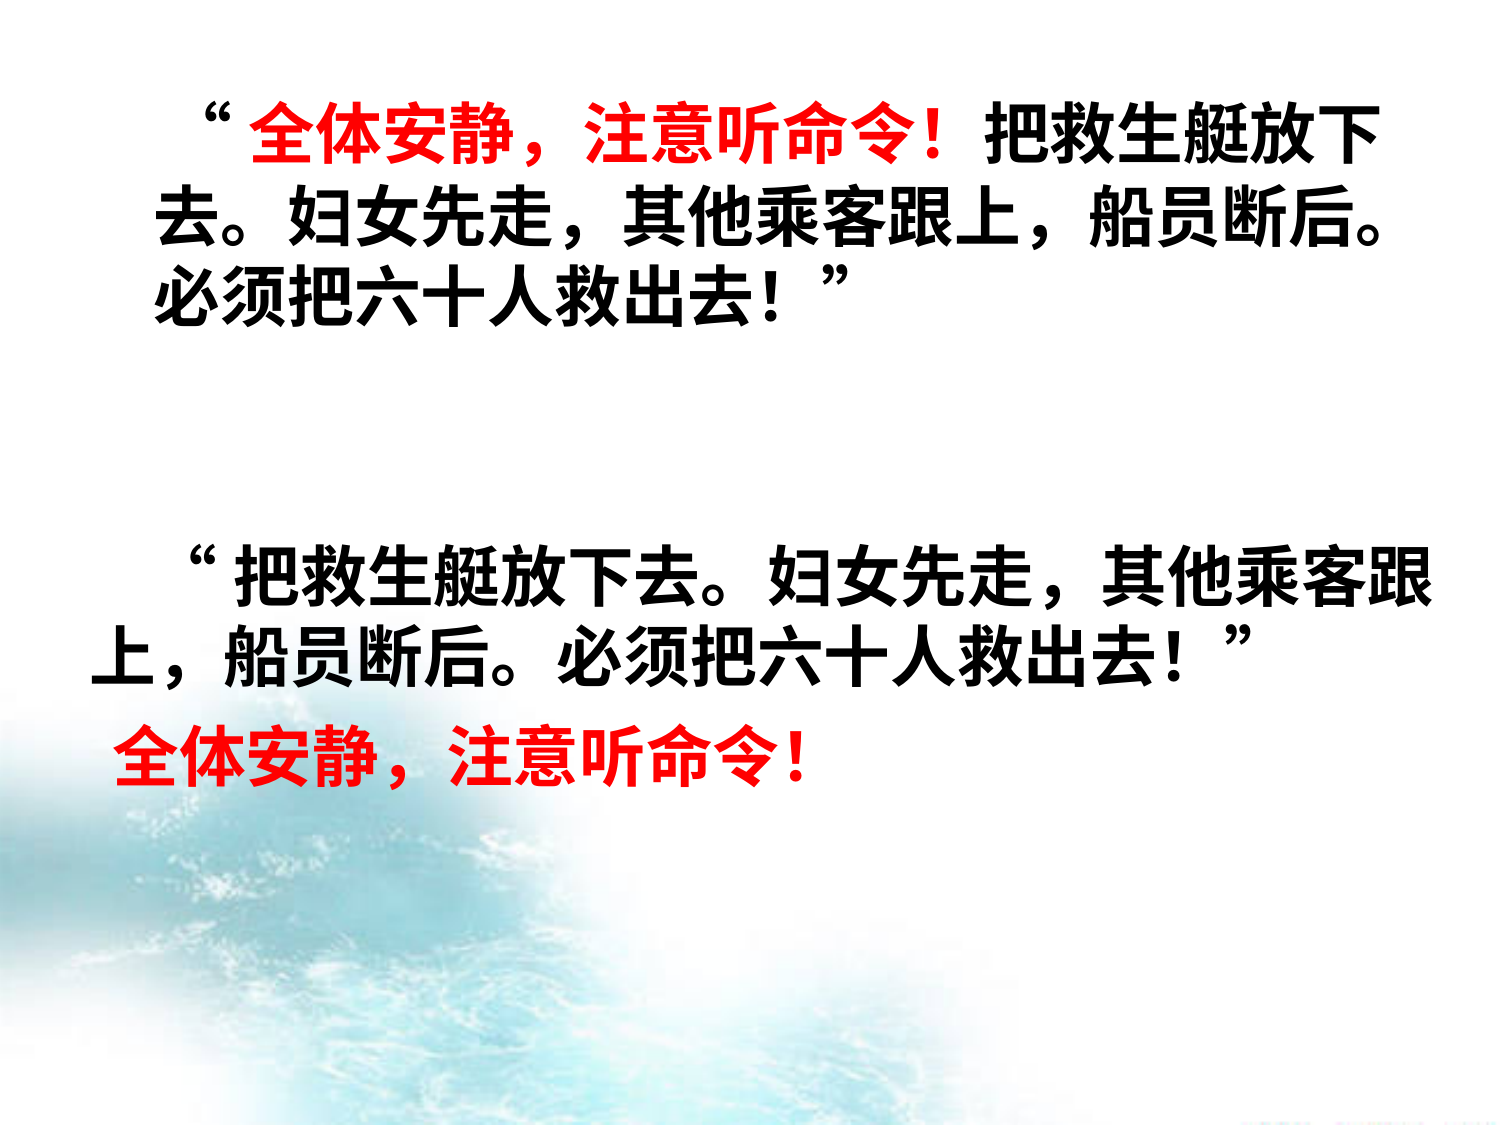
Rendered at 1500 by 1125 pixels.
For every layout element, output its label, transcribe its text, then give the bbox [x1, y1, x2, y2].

text_box “全体安静，注意听命令！把救生艇放下去。妇女先走，其他乘客跟上，船员断后。必须把六十人救出去！” [82, 67, 1422, 633]
text_box 全体安静，注意听命令！ [97, 707, 862, 802]
list “把救生艇放下去。妇女先走，其他乘客跟上，船员断后。必须把六十人救出去！” [74, 527, 1453, 747]
picture [0, 0, 1500, 1125]
